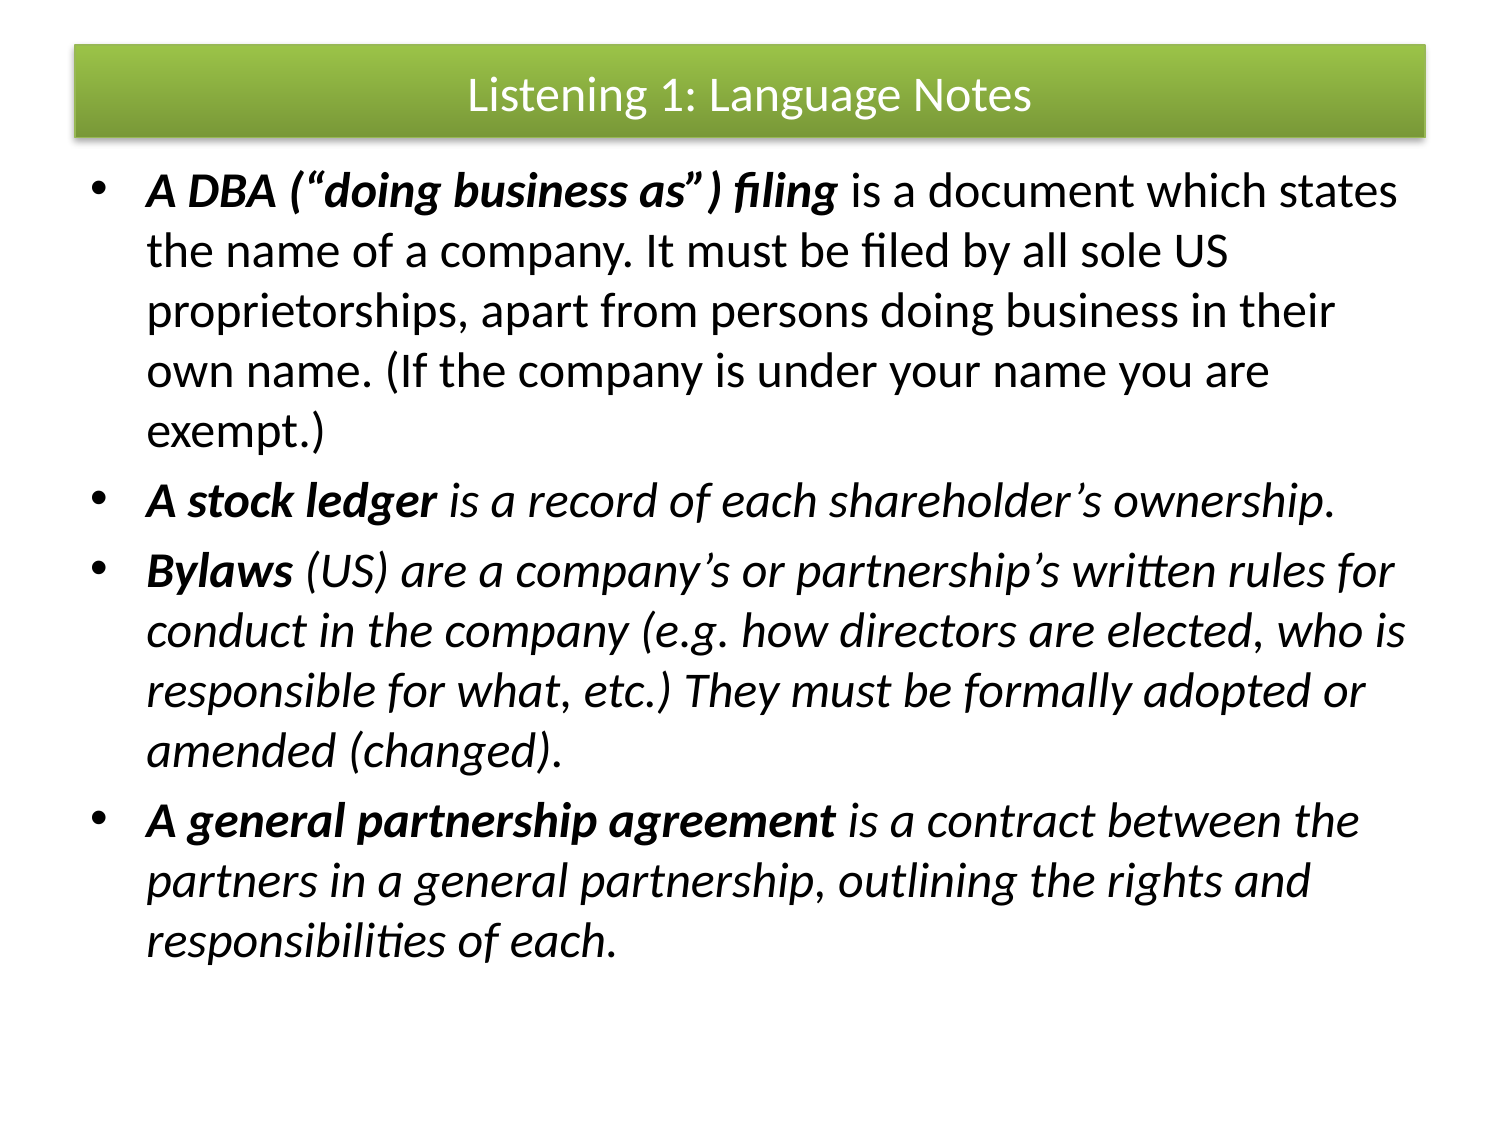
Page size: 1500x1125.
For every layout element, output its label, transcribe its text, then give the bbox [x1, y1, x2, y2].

list A DBA (“doing business as”) filing is a document which states the name of a company. It must be filed by all sole US proprietorships, apart from persons doing business in their own name. (If the company is under your name you are exempt.) A stock ledger is a record of each shareholder’s ownership. Bylaws (US) are a company’s or partnership’s written rules for conduct in the company (e.g. how directors are elected, who is responsible for what, etc.) They must be formally adopted or amended (changed). A general partnership agreement is a contract between the partners in a general partnership, outlining the rights and responsibilities of each. [75, 149, 1425, 1005]
title Listening 1: Language Notes [74, 44, 1426, 138]
